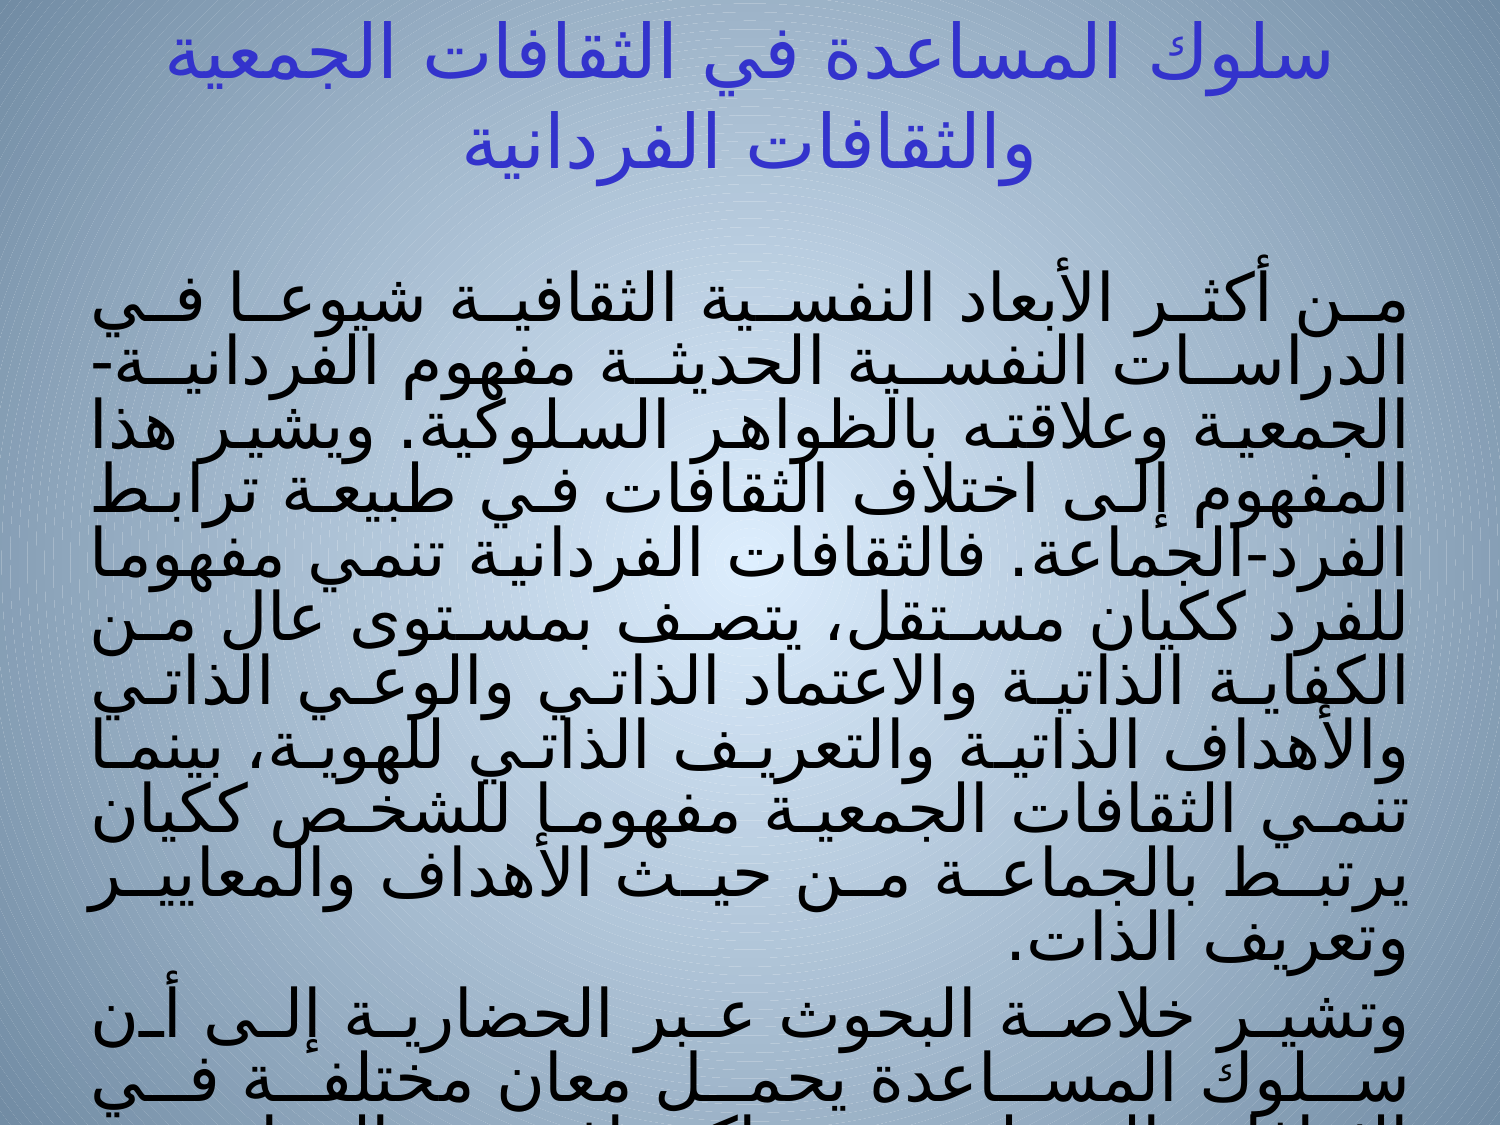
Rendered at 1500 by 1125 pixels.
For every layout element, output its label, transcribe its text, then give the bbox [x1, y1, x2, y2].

title سلوك المساعدة في الثقافات الجمعية والثقافات الفردانية [75, 45, 1425, 233]
list من أكثر الأبعاد النفسية الثقافية شيوعا في الدراسات النفسية الحديثة مفهوم الفردانية-الجمعية وعلاقته بالظواهر السلوكية. ويشير هذا المفهوم إلى اختلاف الثقافات في طبيعة ترابط الفرد-الجماعة. فالثقافات الفردانية تنمي مفهوما للفرد ككيان مستقل، يتصف بمستوى عال من الكفاية الذاتية والاعتماد الذاتي والوعي الذاتي والأهداف الذاتية والتعريف الذاتي للهوية، بينما تنمي الثقافات الجمعية مفهوما للشخص ككيان يرتبط بالجماعة من حيث الأهداف والمعايير وتعريف الذات. وتشير خلاصة البحوث عبر الحضارية إلى أن سلوك المساعدة يحمل معان مختلفة في الثقافات المختلفة، واكتشاف هذه المعاني سيمكن من زيادة سلوك المساعدة بطرق مختلفة في الثقافات المختلفة. فاستخدام السلطة ورموزها والمعايير الجمعية والأهداف الجمعية في محاولات زيادة سلوك المساعدة قد تكون مؤثرة أكثر في الثقافات الجمعية [75, 262, 1425, 1005]
